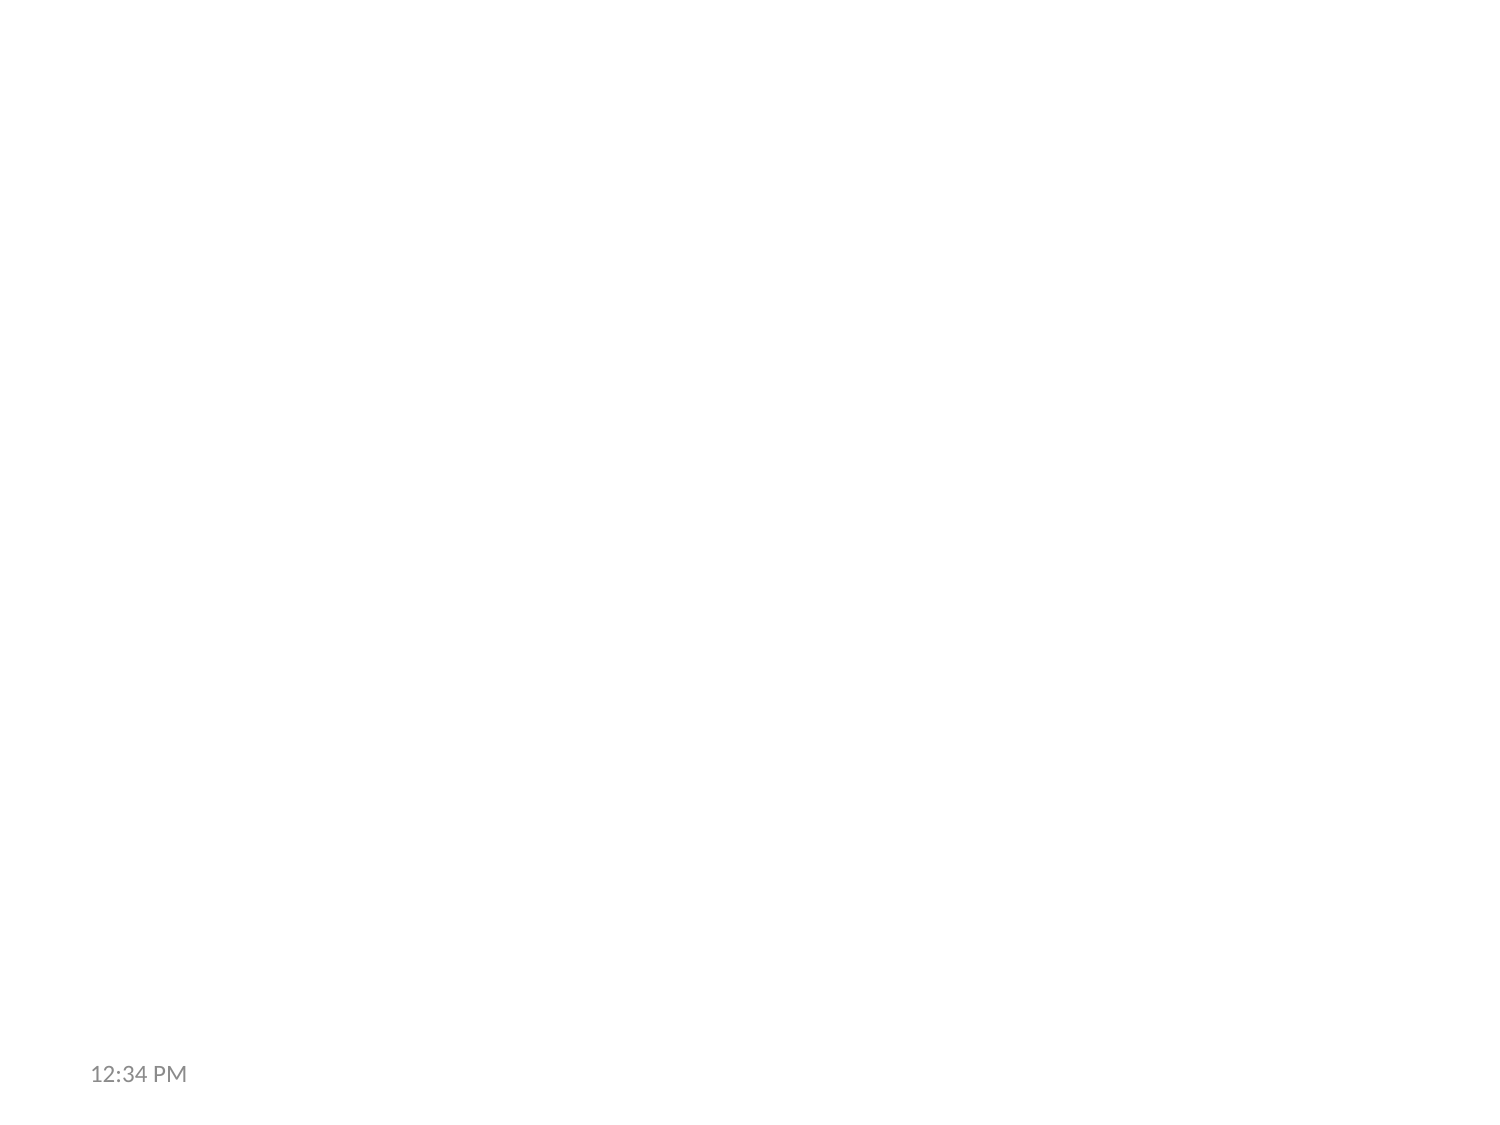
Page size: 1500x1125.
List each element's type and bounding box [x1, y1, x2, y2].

slide_number [75, 1042, 425, 1103]
